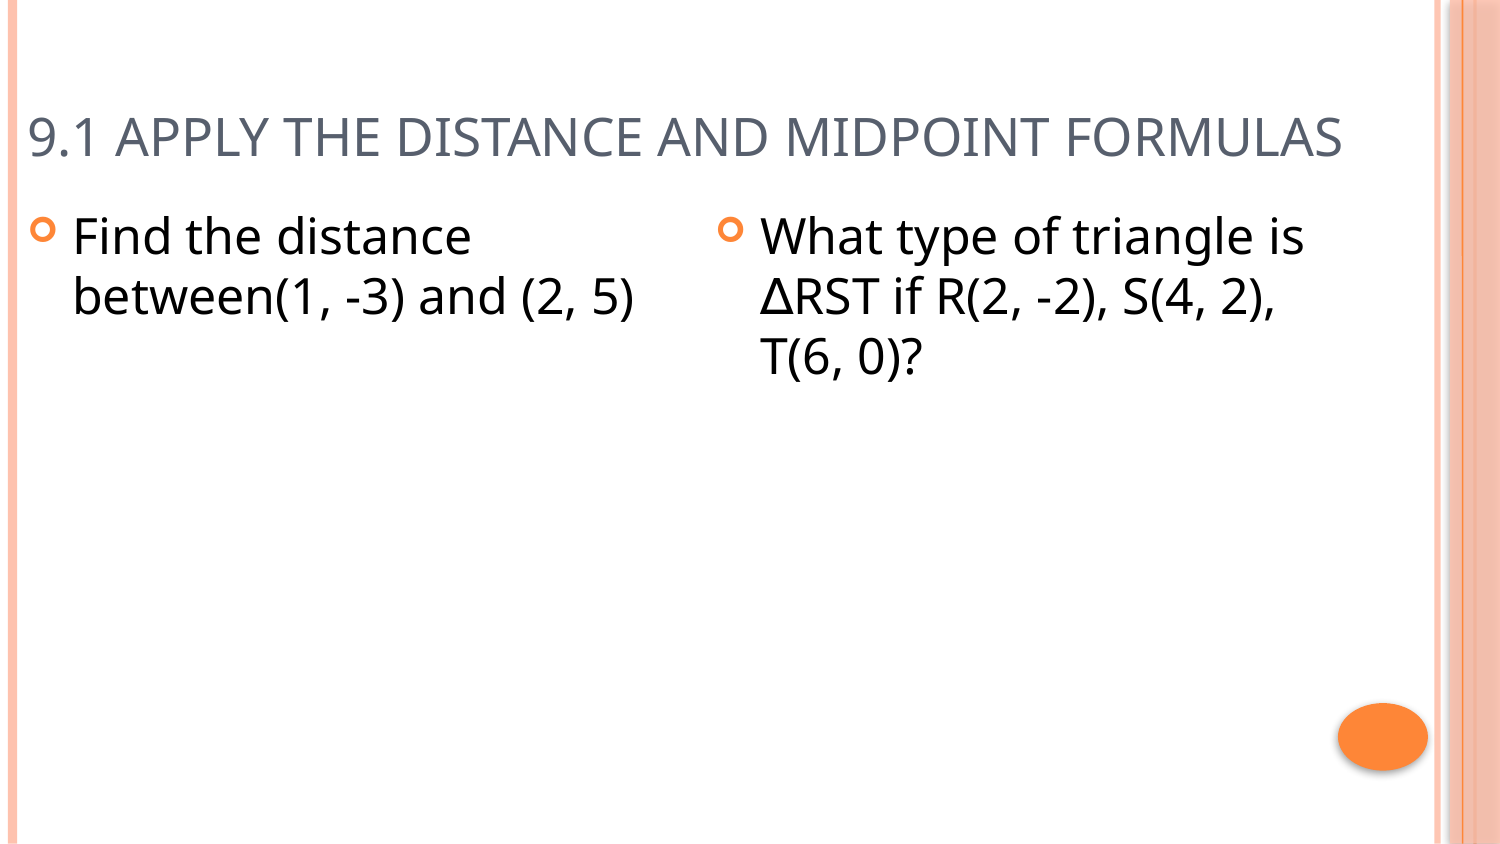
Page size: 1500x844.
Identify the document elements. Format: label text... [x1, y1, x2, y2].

list Find the distance between(1, -3) and (2, 5) [12, 196, 675, 760]
list What type of triangle is ∆RST if R(2, -2), S(4, 2), T(6, 0)? [700, 196, 1375, 760]
title 9.1 Apply the Distance and Midpoint Formulas [12, 33, 1375, 175]
